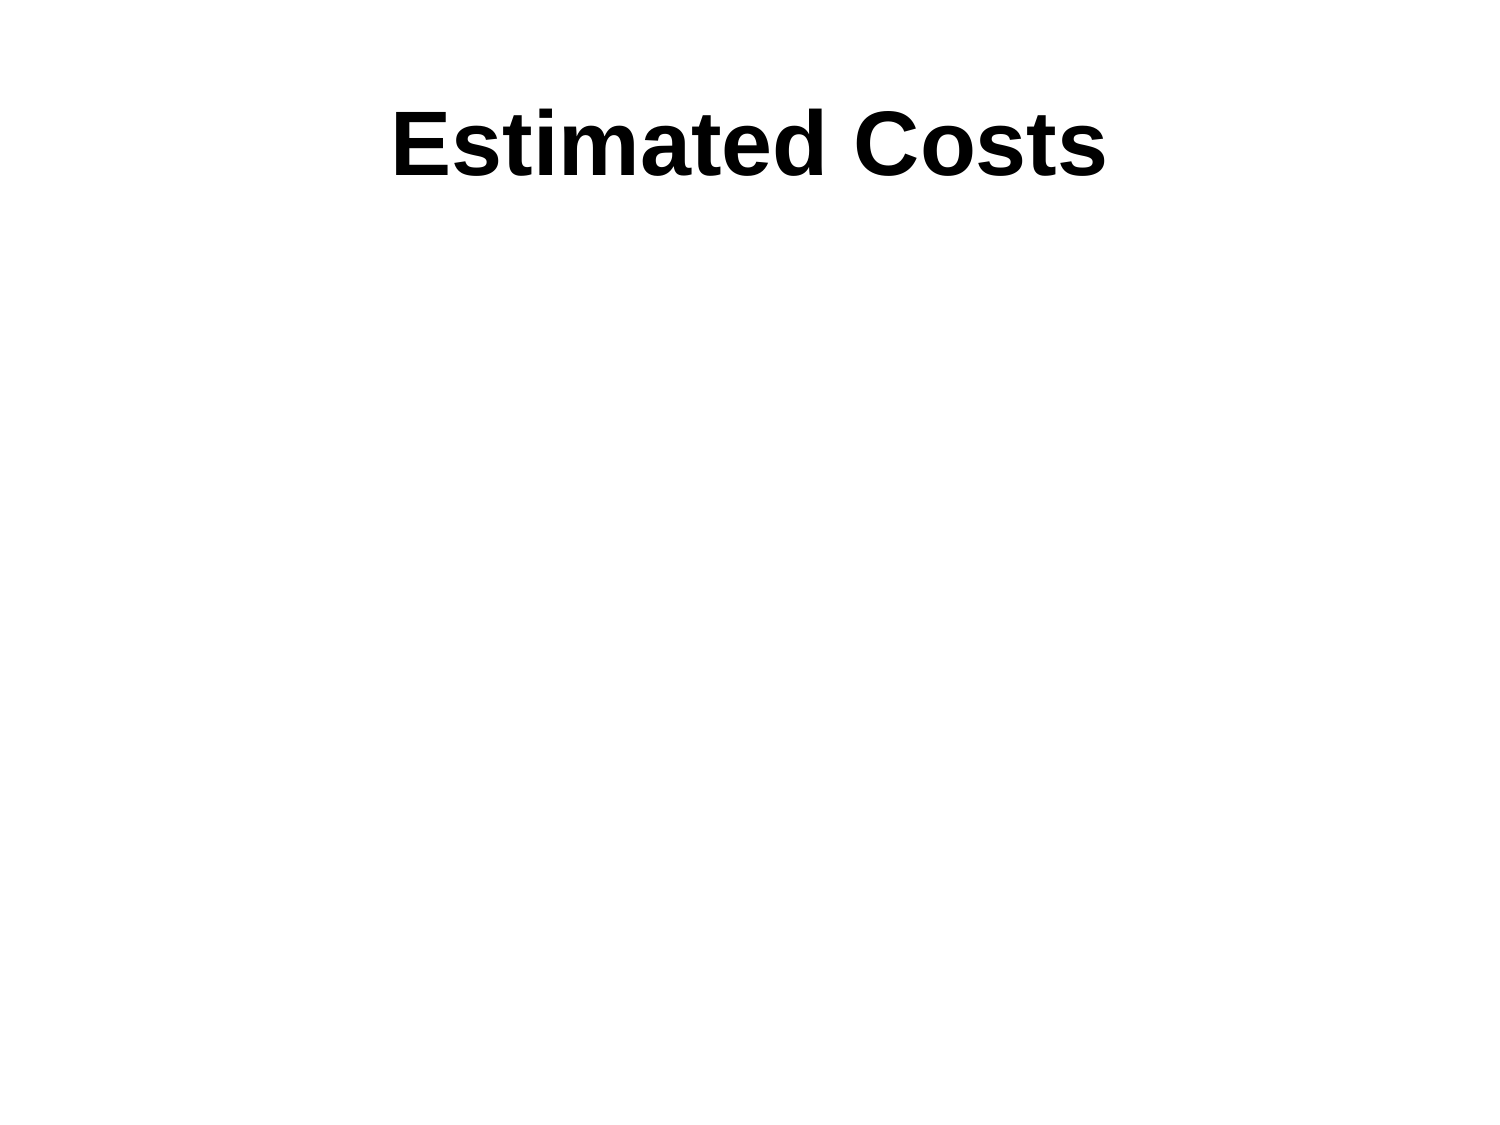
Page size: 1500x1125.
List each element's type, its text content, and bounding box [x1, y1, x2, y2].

title Estimated Costs [75, 45, 1425, 233]
